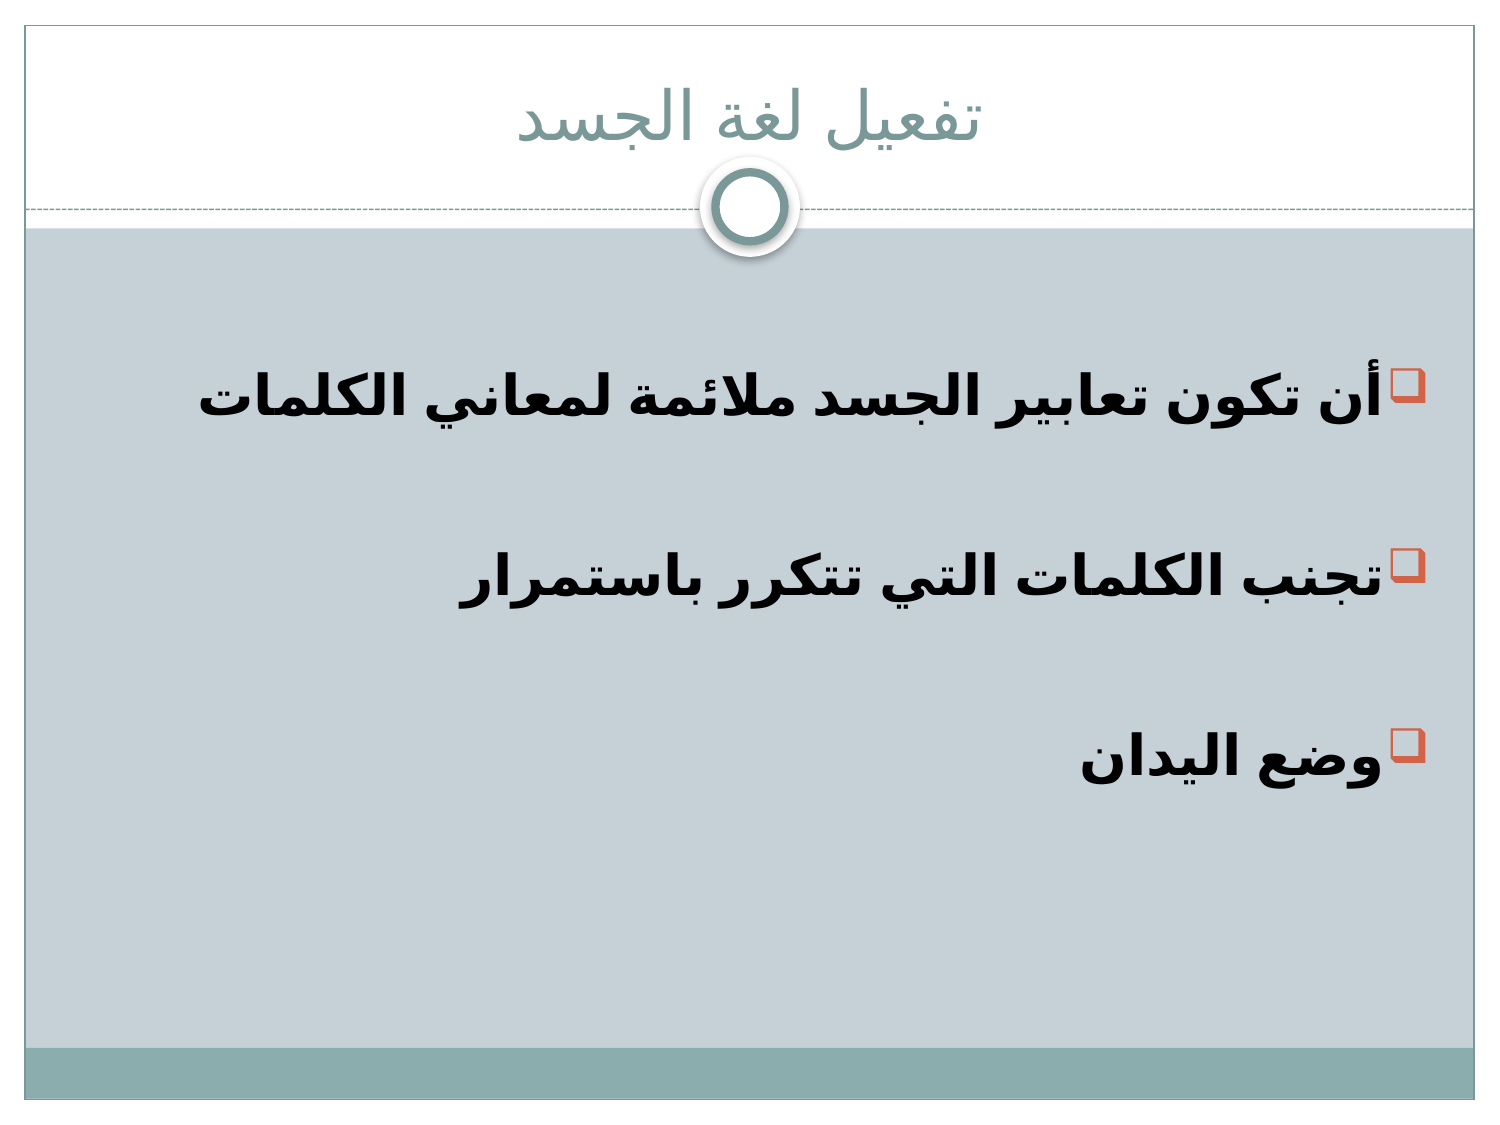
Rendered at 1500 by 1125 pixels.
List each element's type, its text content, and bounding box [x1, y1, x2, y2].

list أن تكون تعابير الجسد ملائمة لمعاني الكلمات تجنب الكلمات التي تتكرر باستمرار وضع اليدان [49, 250, 1445, 1001]
title تفعيل لغة الجسد [49, 37, 1450, 162]
